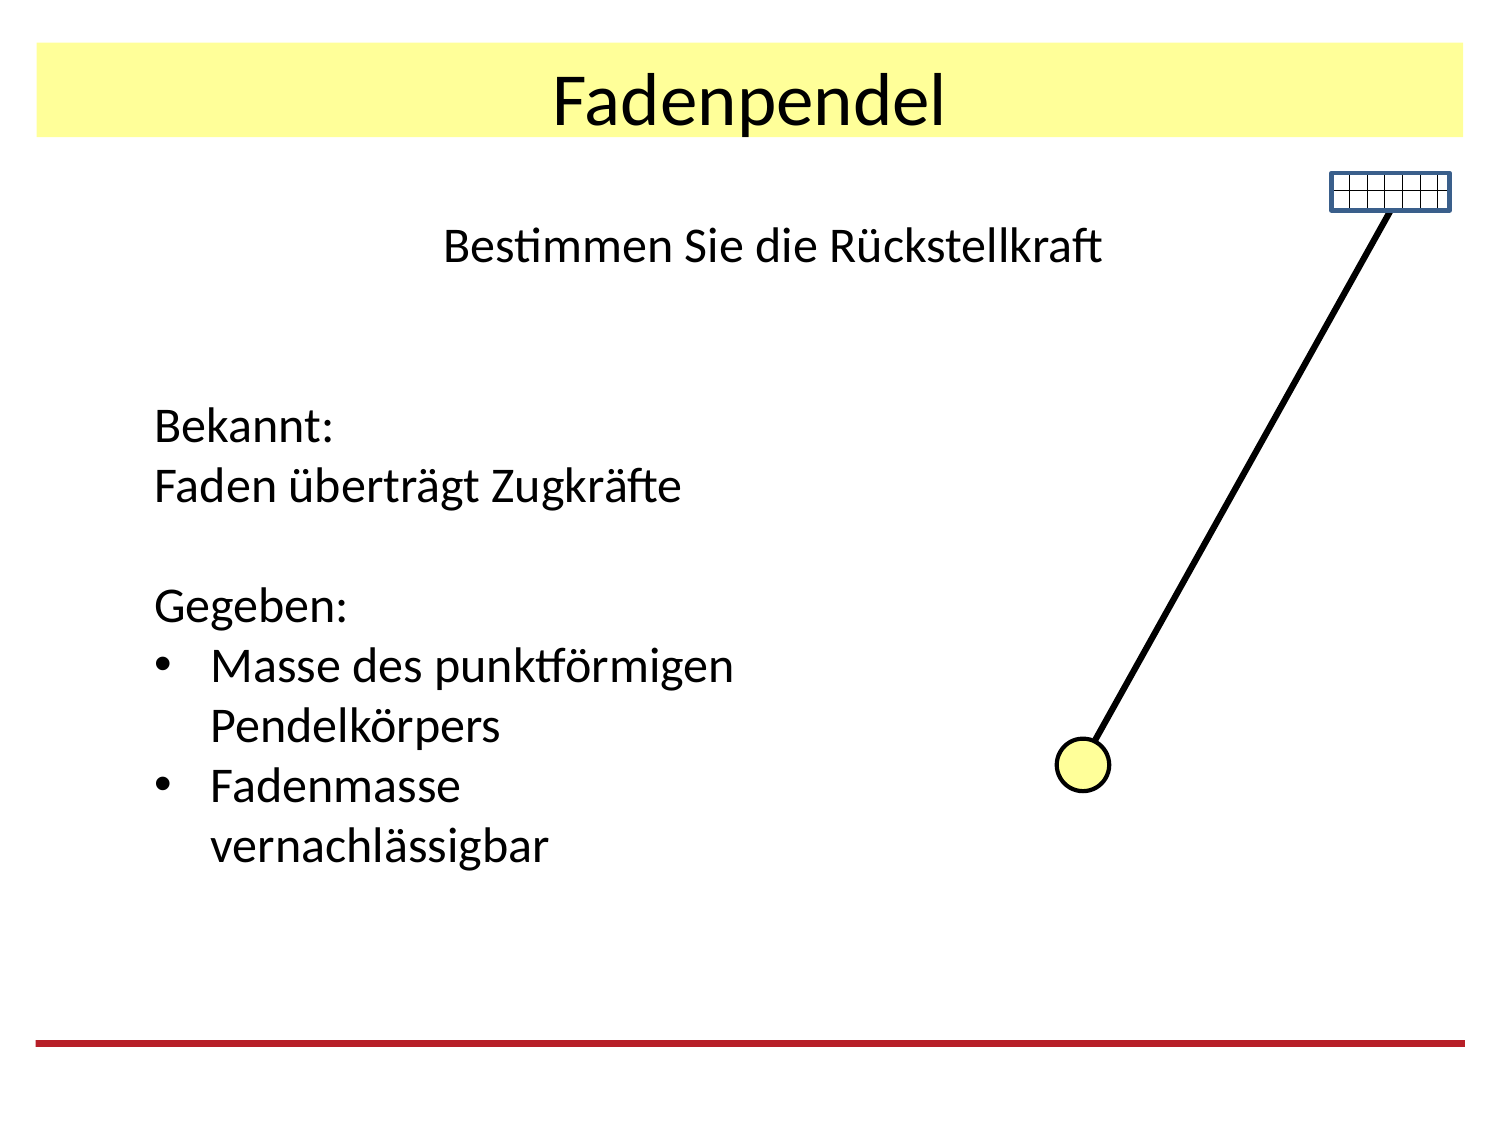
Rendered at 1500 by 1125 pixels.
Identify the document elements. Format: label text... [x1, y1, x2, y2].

text_box Bestimmen Sie die Rückstellkraft [428, 205, 1051, 281]
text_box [1056, 172, 1450, 792]
text_box Bekannt: Faden überträgt Zugkräfte Gegeben: Masse des punktförmigen Pendelkörpers Fadenmasse vernachlässigbar [139, 385, 750, 880]
title Fadenpendel [41, 42, 1459, 149]
